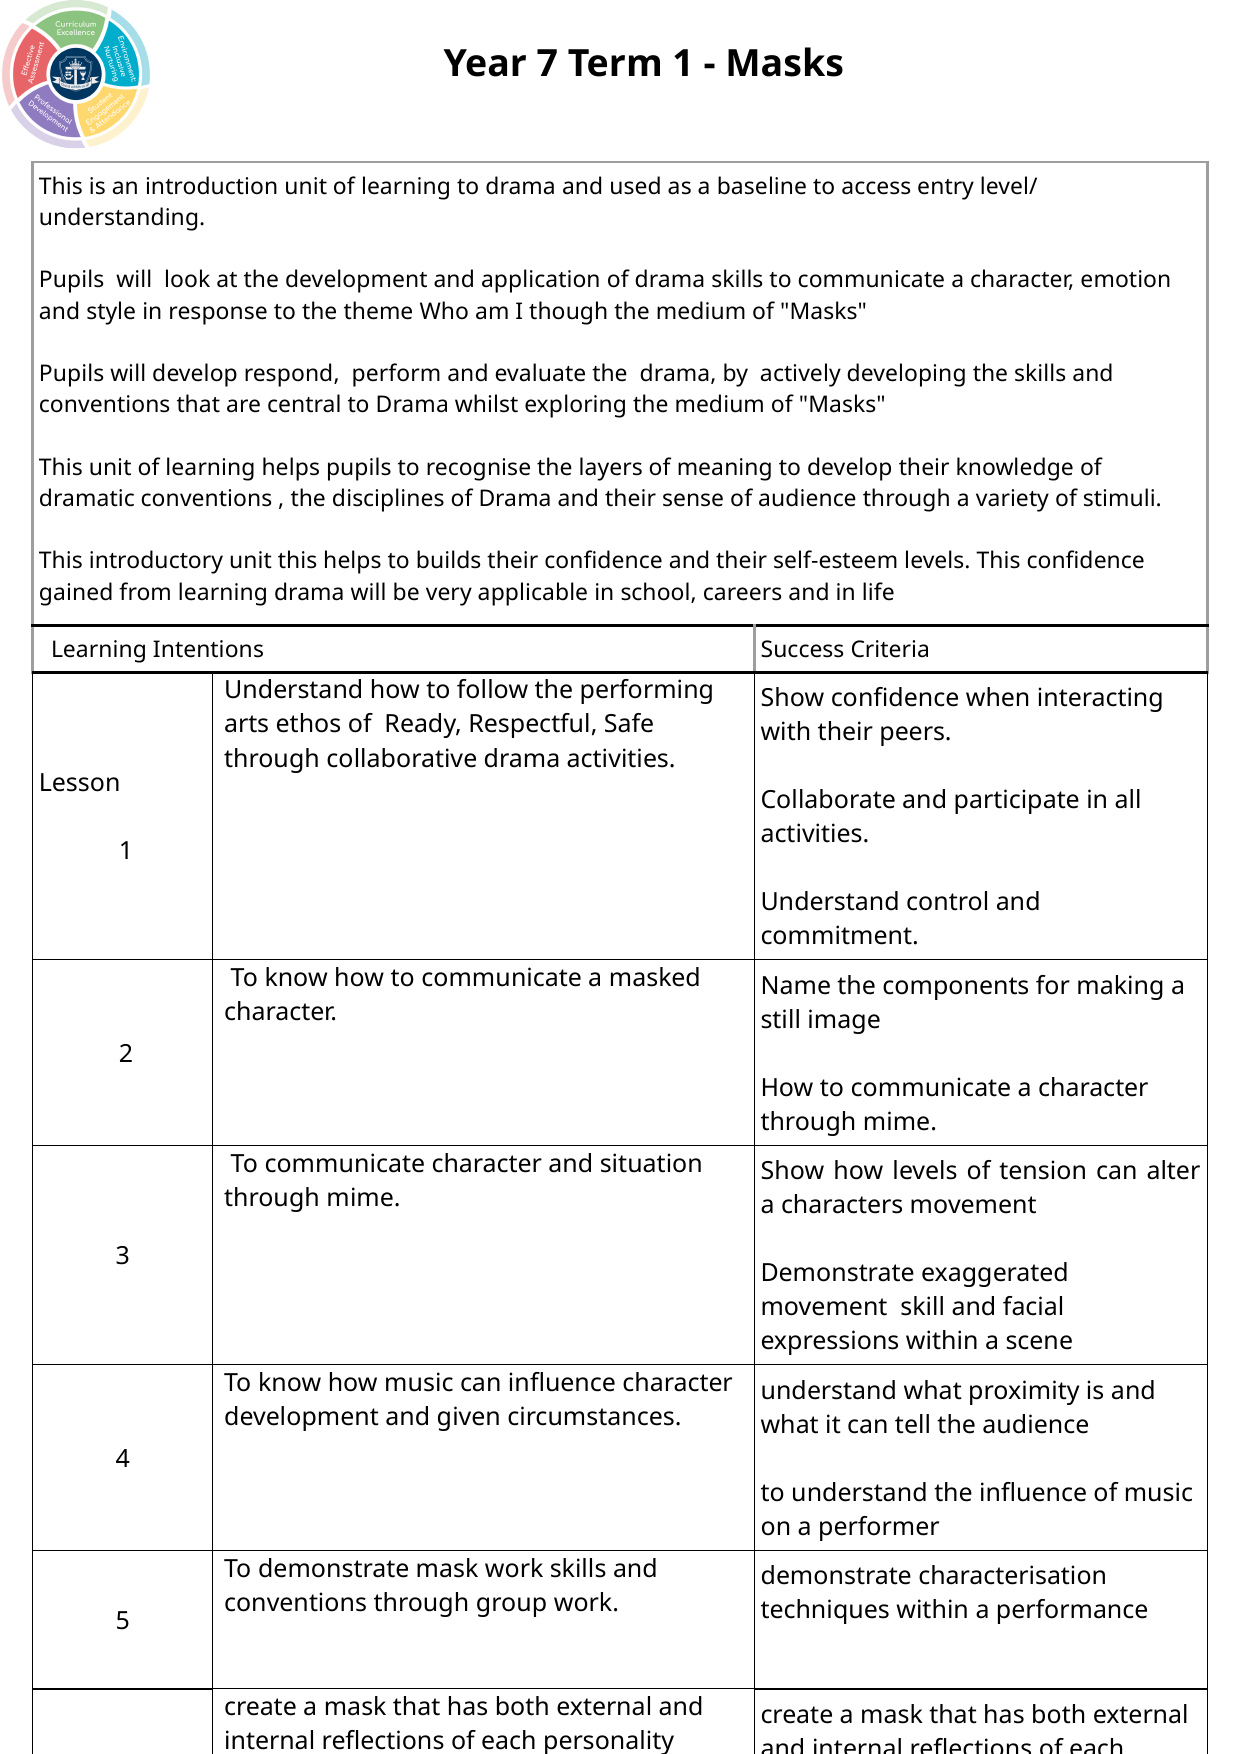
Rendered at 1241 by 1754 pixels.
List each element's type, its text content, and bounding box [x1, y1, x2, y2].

table_cell 5 [33, 1551, 212, 1688]
table_cell To demonstrate mask work skills and conventions through group work. [213, 1551, 754, 1688]
table_cell understand what proximity is and what it can tell the audience to understand the influence of music on a performer [755, 1365, 1207, 1550]
table_cell Show how levels of tension can alter a characters movement Demonstrate exaggerated movement skill and facial expressions within a scene [755, 1146, 1207, 1364]
table_cell 4 [33, 1365, 212, 1550]
table_cell 2 [33, 960, 212, 1145]
table_cell To know how to communicate a masked character. [213, 960, 754, 1145]
table_header This is an introduction unit of learning to drama and used as a baseline to access entry level/ understanding. Pupils will look at the development and application of drama skills to communicate a character, emotion and style in response to the theme Who am I though the medium of "Masks" Pupils will develop respond, perform and evaluate the drama, by actively developing the skills and conventions that are central to Drama whilst exploring the medium of "Masks" This unit of learning helps pupils to recognise the layers of meaning to develop their knowledge of dramatic conventions , the disciplines of Drama and their sense of audience through a variety of stimuli. This introductory unit this helps to builds their confidence and their self-esteem levels. This confidence gained from learning drama will be very applicable in school, careers and in life [34, 163, 1206, 624]
table_cell To communicate character and situation through mime. [213, 1146, 754, 1364]
table_cell Show confidence when interacting with their peers. Collaborate and participate in all activities. Understand control and commitment. [755, 674, 1207, 959]
table_cell 6 [33, 1690, 212, 1754]
table_cell Name the components for making a still image How to communicate a character through mime. [755, 960, 1207, 1145]
table_cell demonstrate characterisation techniques within a performance [755, 1551, 1207, 1688]
text_box Year 7 Term 1 - Masks [156, 22, 1241, 116]
table_cell Success Criteria [756, 627, 1206, 671]
table_cell Learning Intentions [34, 627, 753, 671]
picture [0, 0, 151, 149]
table_cell create a mask that has both external and internal reflections of each personality [213, 1689, 754, 1754]
table_cell create a mask that has both external and internal reflections of each personality Demonstrate a level of tension within the mask that represents them the most [755, 1690, 1207, 1754]
table_cell Lesson 1 [33, 674, 212, 959]
table_cell To know how music can influence character development and given circumstances. [213, 1365, 754, 1550]
table_cell 3 [33, 1146, 212, 1364]
table_cell Understand how to follow the performing arts ethos of Ready, Respectful, Safe through collaborative drama activities. [213, 674, 754, 959]
